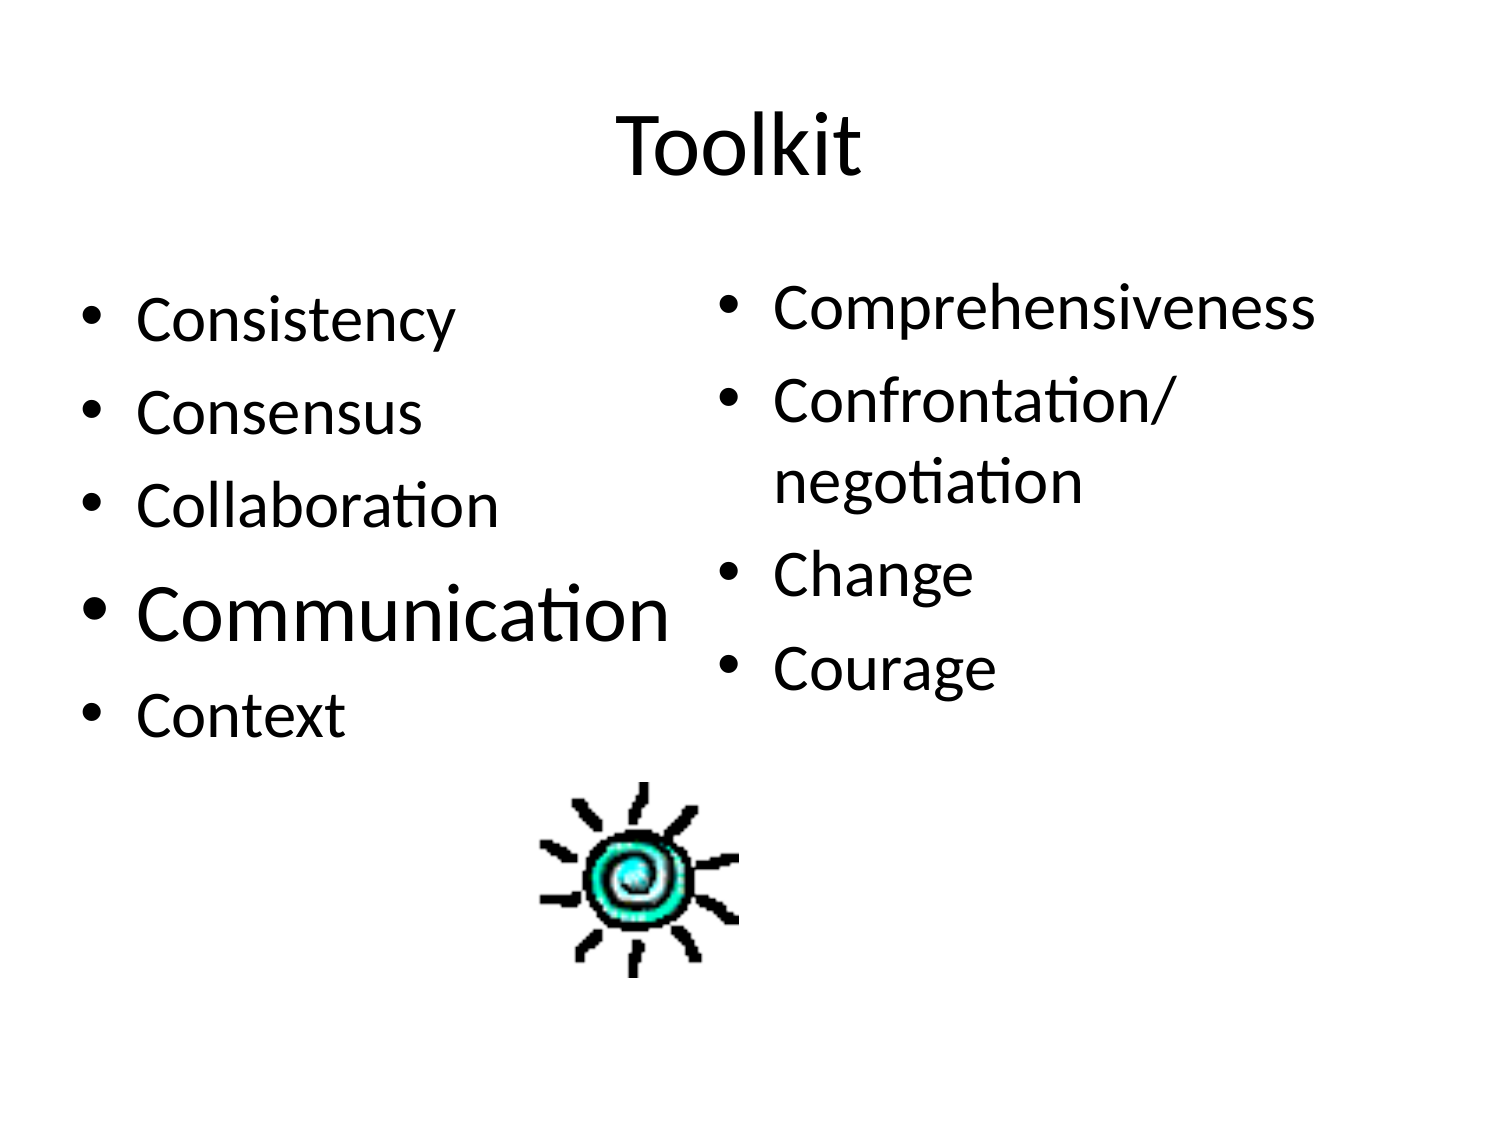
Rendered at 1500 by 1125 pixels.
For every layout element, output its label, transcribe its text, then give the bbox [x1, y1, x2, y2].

picture [537, 781, 739, 978]
list Comprehensiveness Confrontation/ negotiation Change Courage [702, 255, 1341, 856]
title Toolkit [75, 45, 1425, 233]
list Consistency Consensus Collaboration Communication Context [64, 267, 728, 1010]
